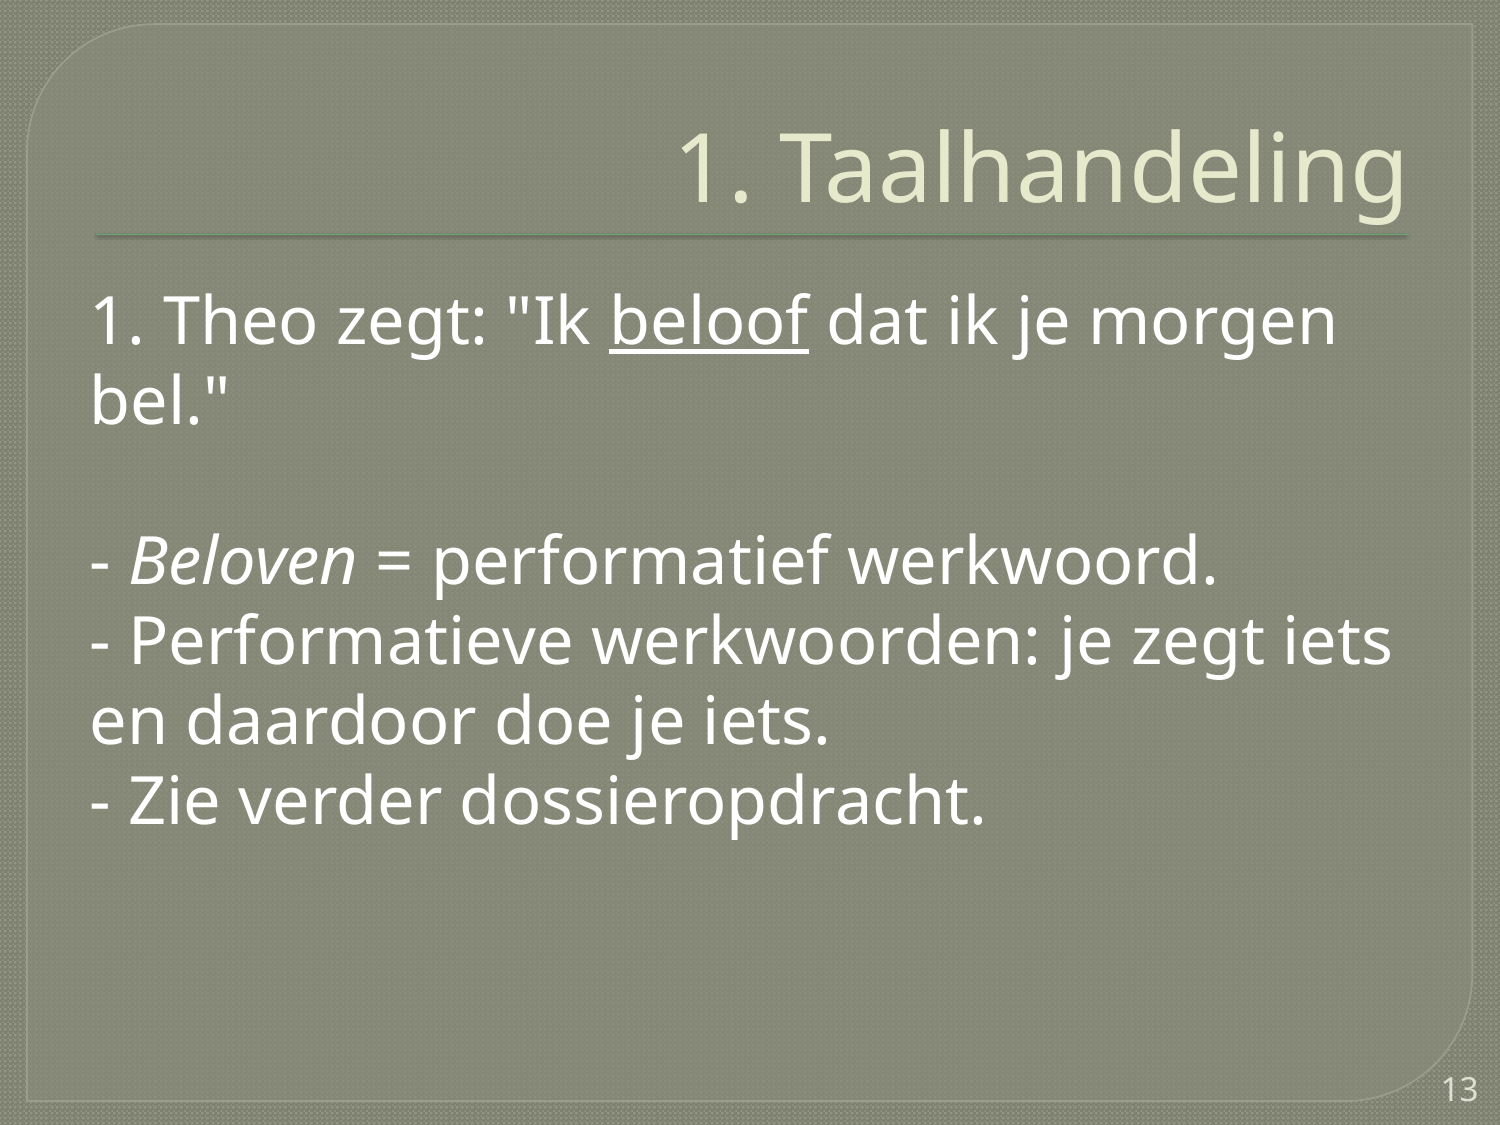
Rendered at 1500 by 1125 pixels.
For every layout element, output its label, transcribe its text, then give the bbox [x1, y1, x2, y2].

slide_number 13 [1417, 1068, 1494, 1114]
title 1. Taalhandeling [75, 41, 1425, 230]
list 1. Theo zegt: "Ik beloof dat ik je morgen bel." - Beloven = performatief werkwoord. - Performatieve werkwoorden: je zegt iets en daardoor doe je iets. - Zie verder dossieropdracht. [75, 270, 1425, 1013]
